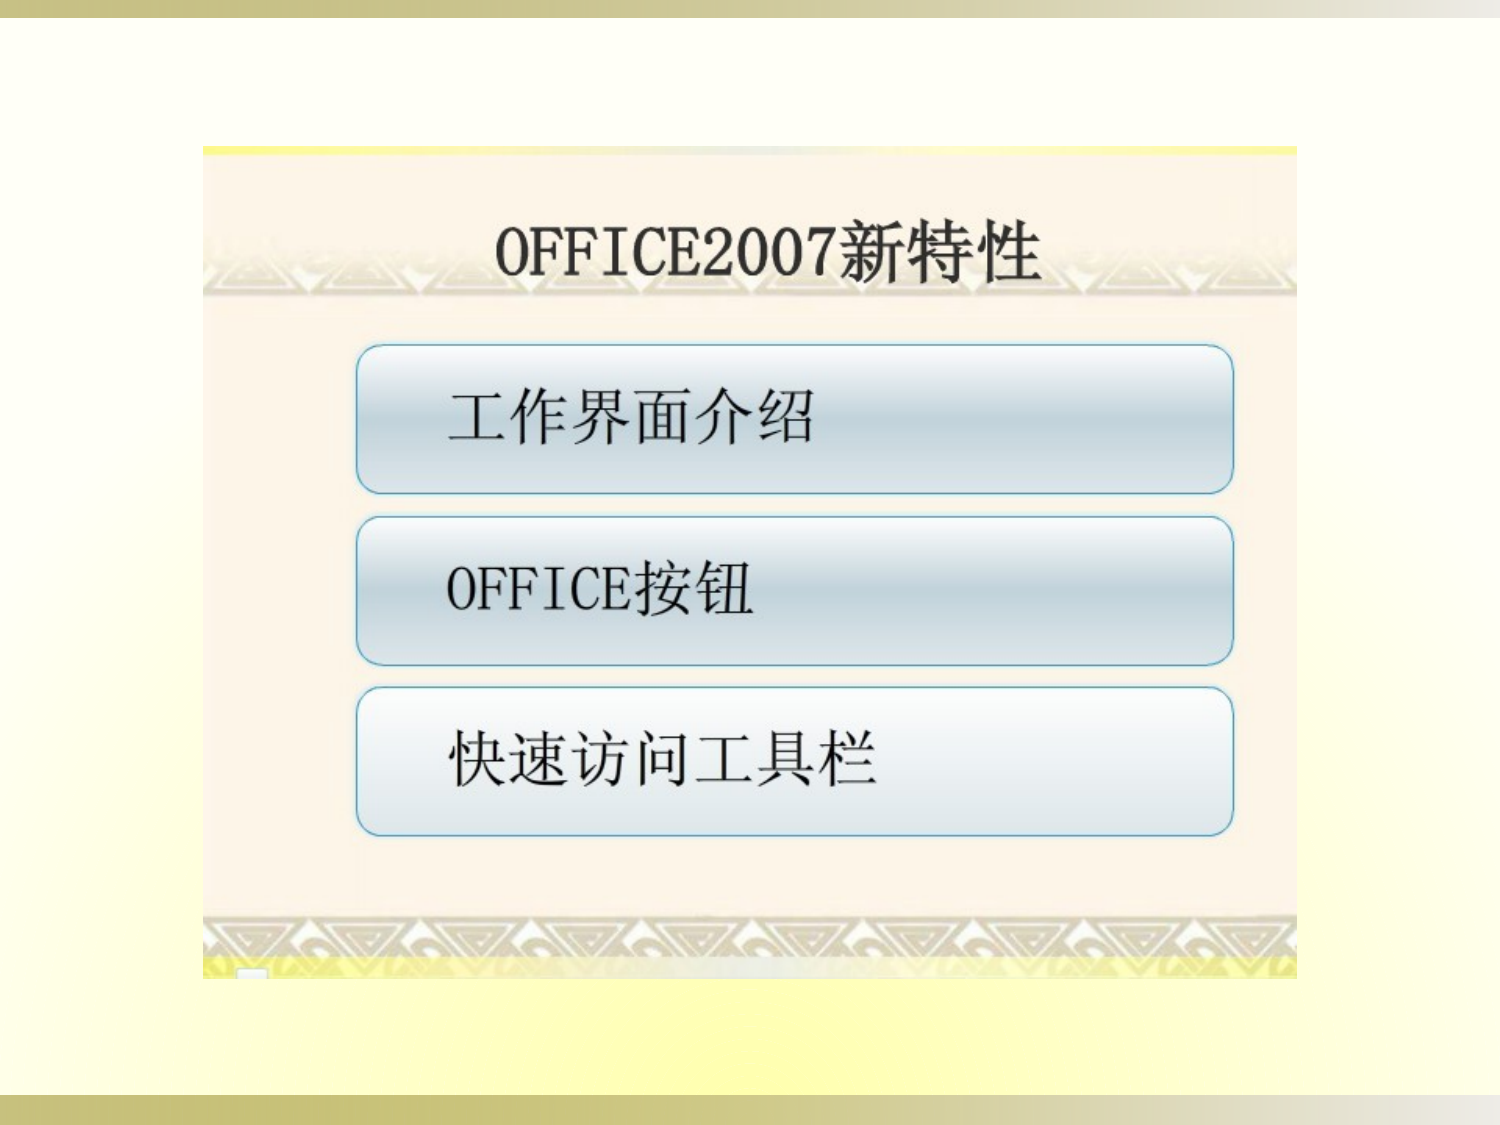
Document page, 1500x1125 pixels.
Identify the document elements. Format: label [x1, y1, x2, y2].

picture [202, 145, 1298, 980]
